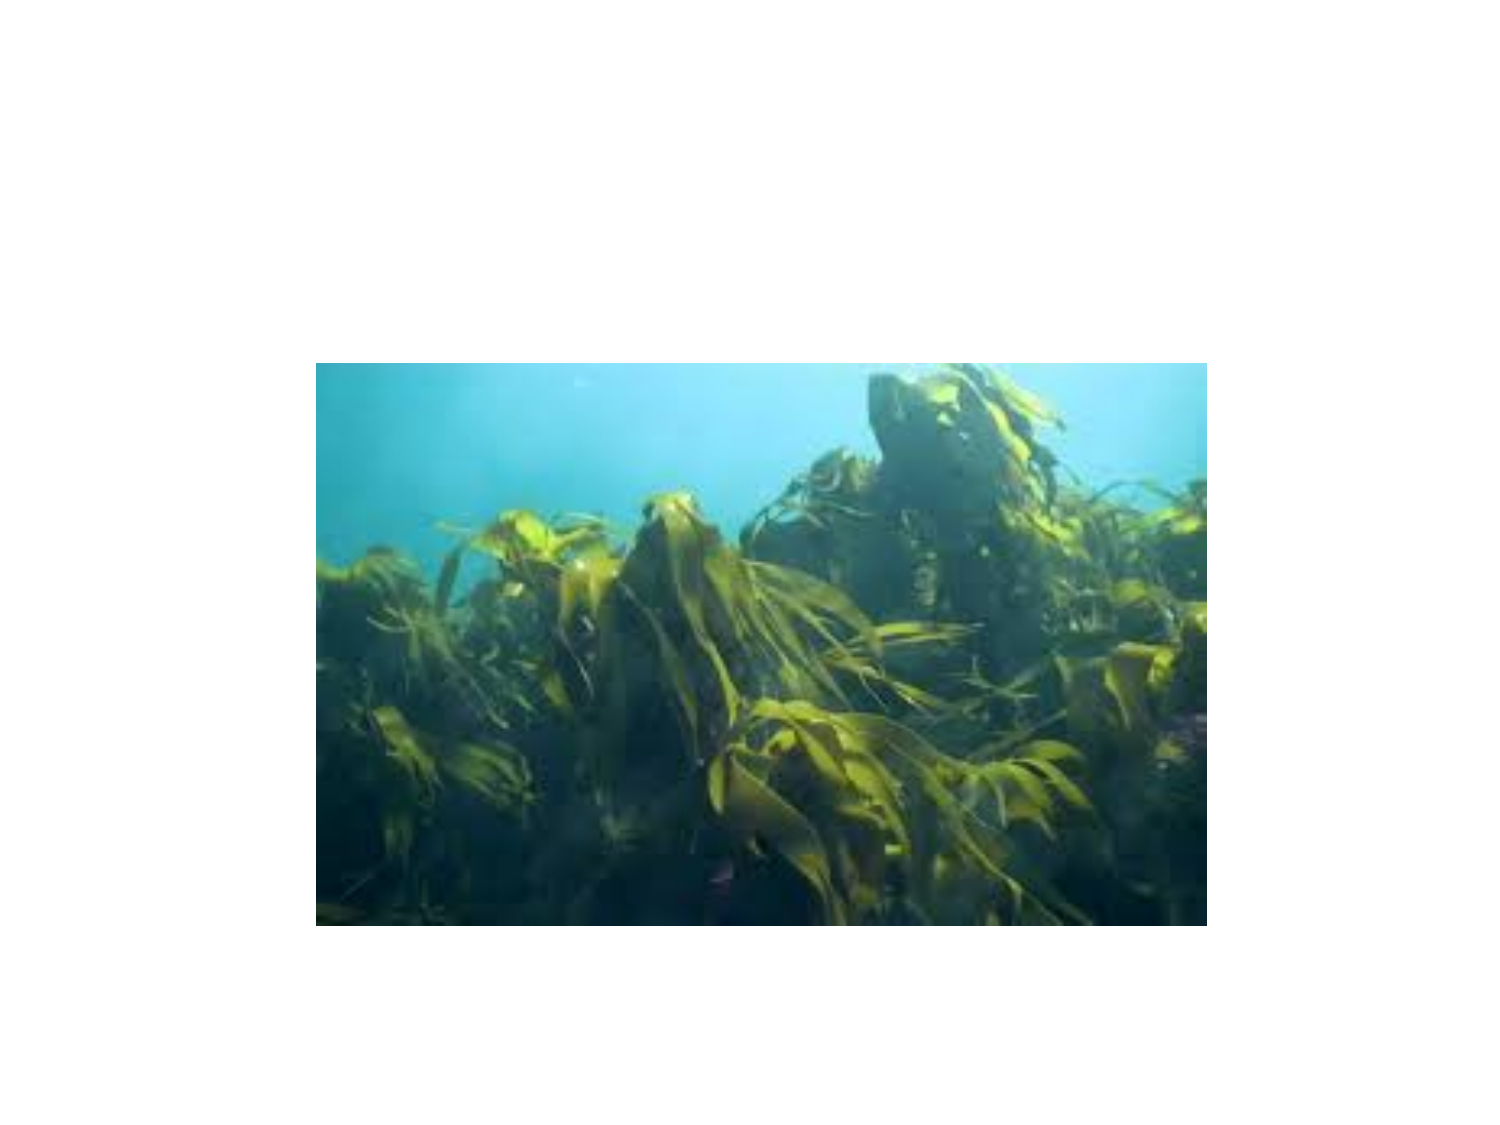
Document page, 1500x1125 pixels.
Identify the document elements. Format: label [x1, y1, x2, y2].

list [316, 363, 1208, 927]
